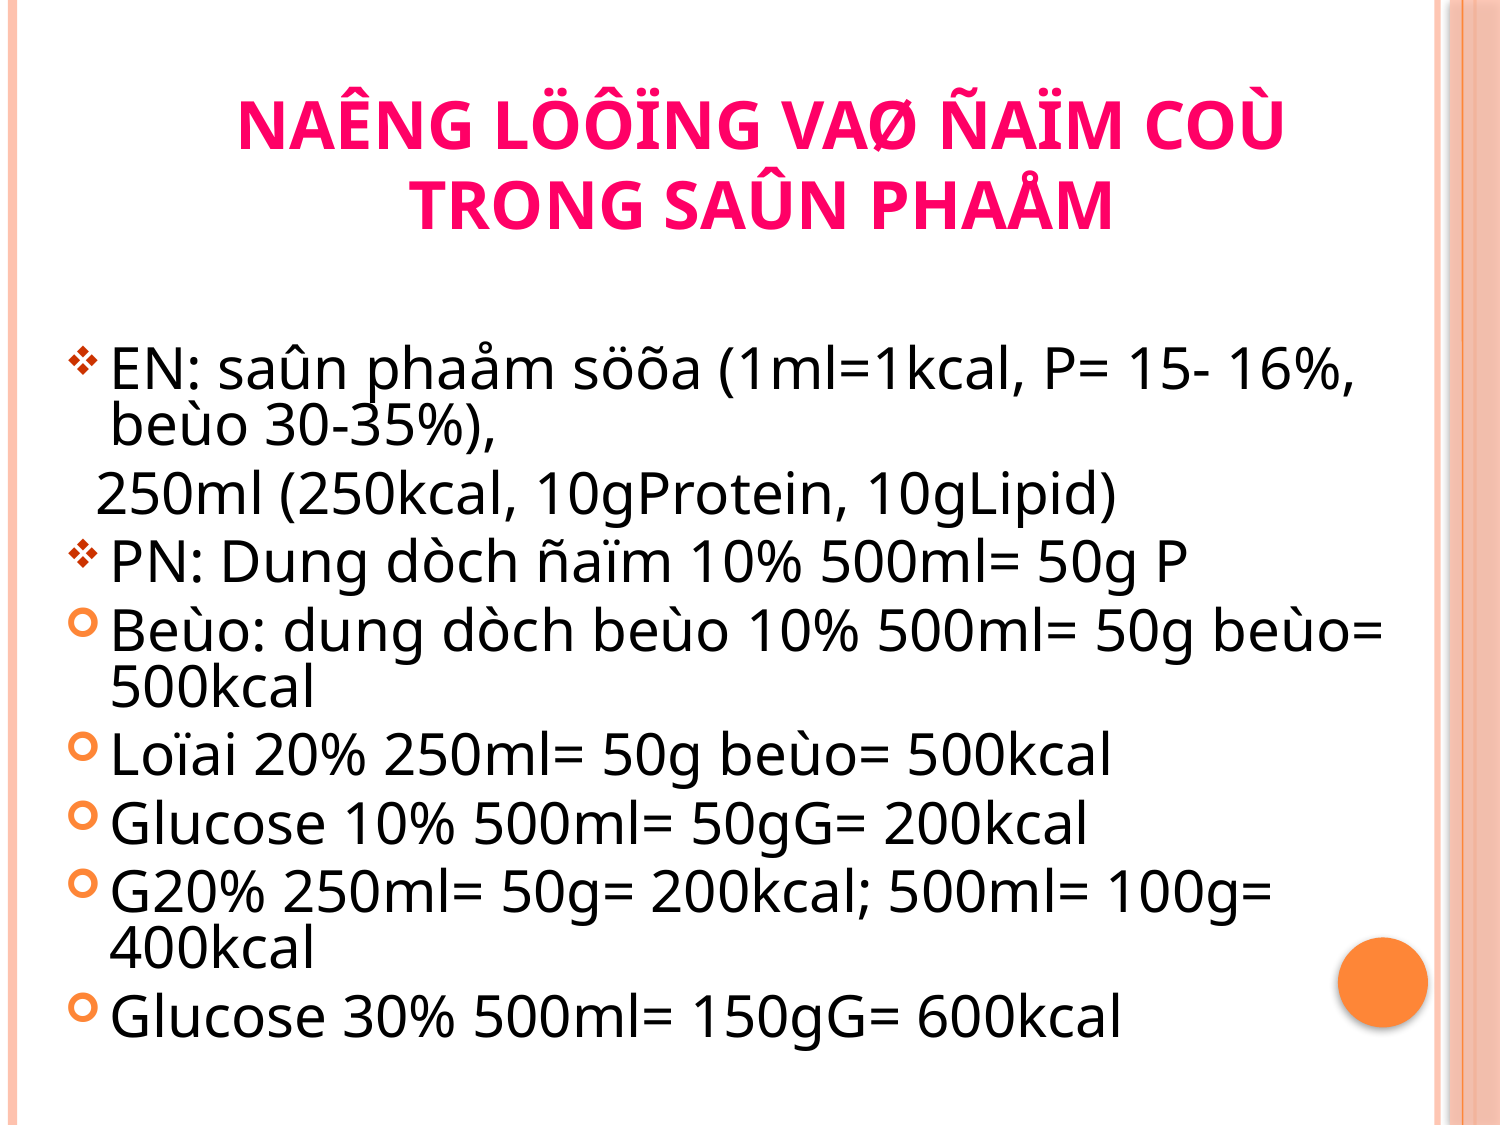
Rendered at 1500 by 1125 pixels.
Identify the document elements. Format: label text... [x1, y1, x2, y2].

title Naêng löôïng vaø ñaïm coù trong saûn phaåm [125, 62, 1400, 250]
list EN: saûn phaåm söõa (1ml=1kcal, P= 15- 16%, beùo 30-35%), 250ml (250kcal, 10gProtein, 10gLipid) PN: Dung dòch ñaïm 10% 500ml= 50g P Beùo: dung dòch beùo 10% 500ml= 50g beùo= 500kcal Loïai 20% 250ml= 50g beùo= 500kcal Glucose 10% 500ml= 50gG= 200kcal G20% 250ml= 50g= 200kcal; 500ml= 100g= 400kcal Glucose 30% 500ml= 150gG= 600kcal [50, 337, 1463, 1075]
